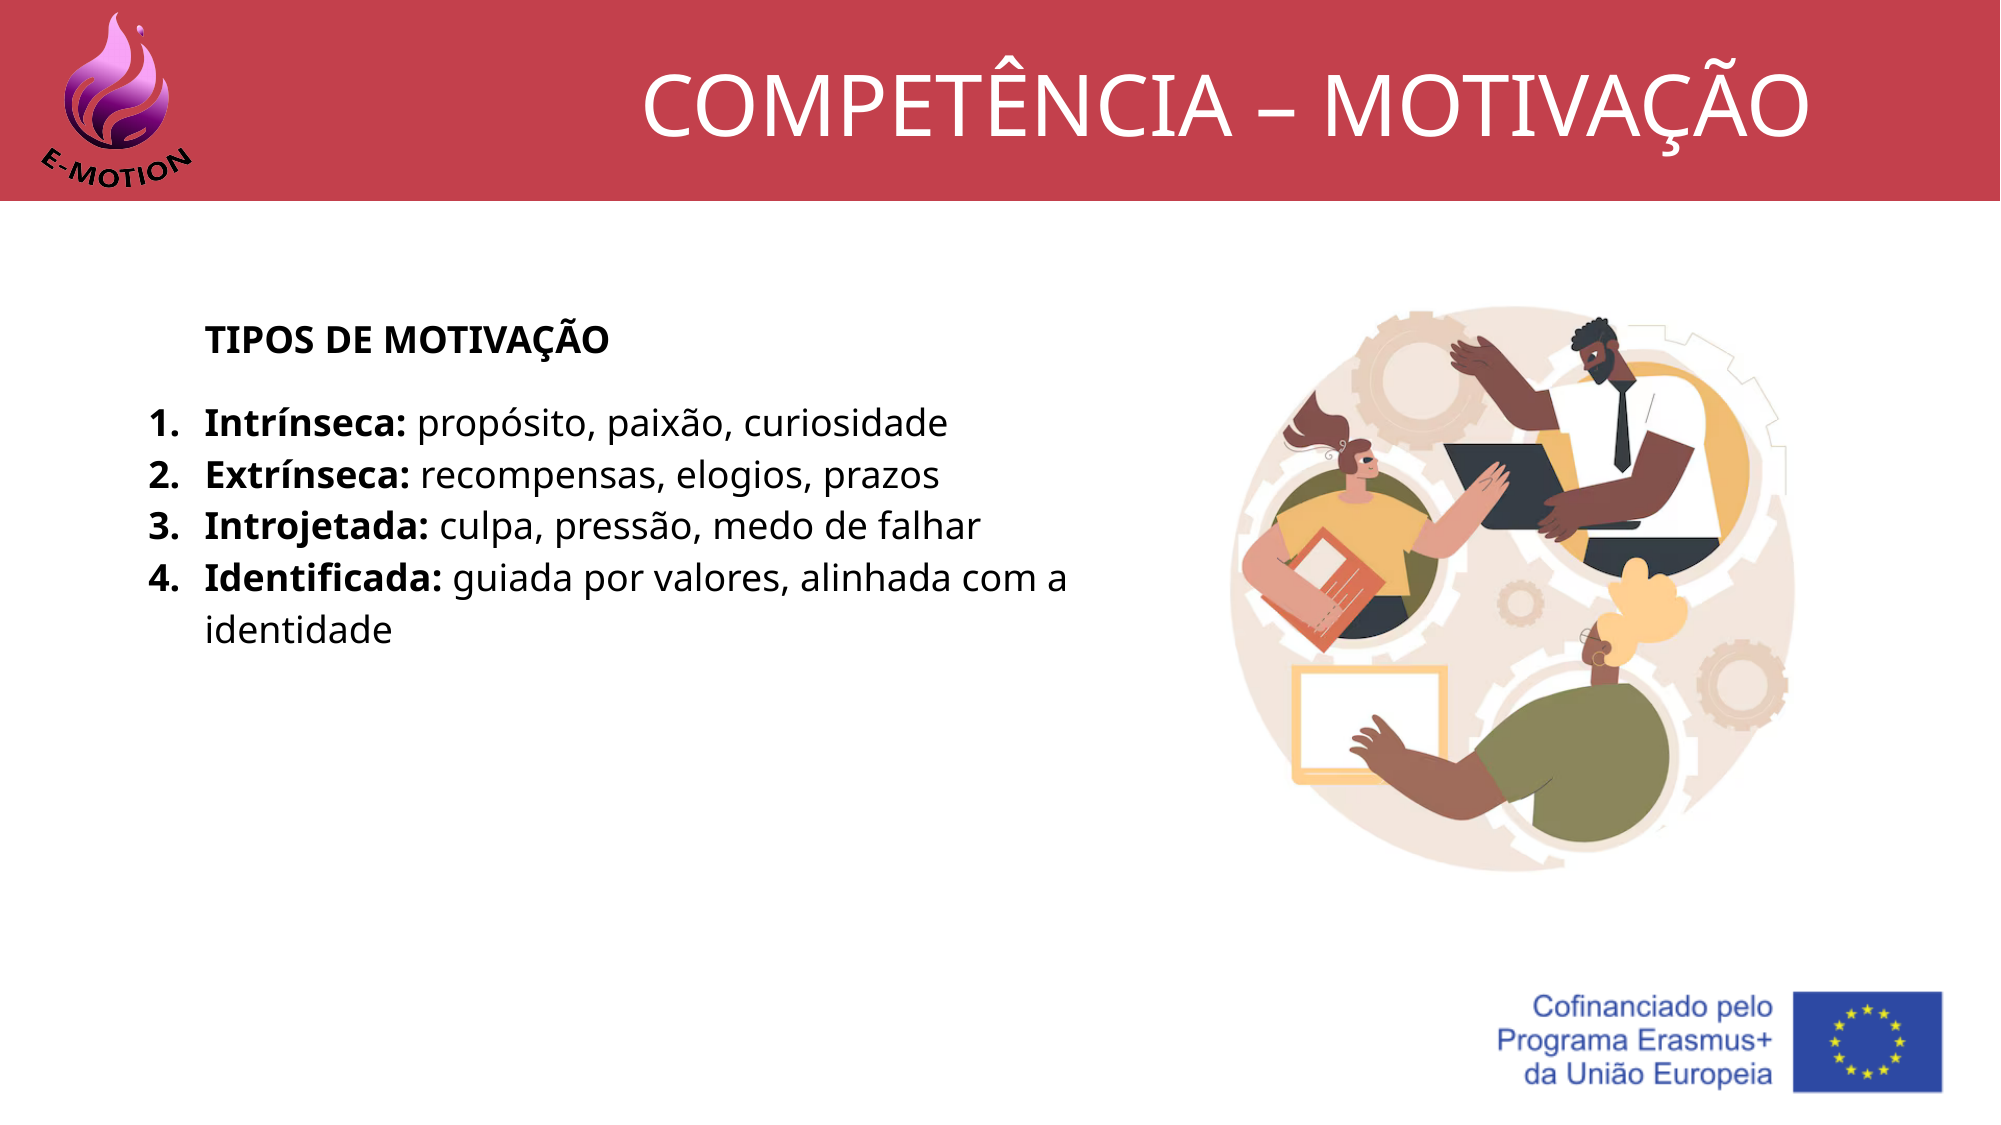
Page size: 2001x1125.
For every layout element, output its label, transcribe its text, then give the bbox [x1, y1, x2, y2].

text_box TIPOS DE MOTIVAÇÃO Intrínseca: propósito, paixão, curiosidade Extrínseca: recompensas, elogios, prazos Introjetada: culpa, pressão, medo de falhar Identificada: guiada por valores, alinhada com a identidade [114, 301, 1121, 704]
text_box COMPETÊNCIA – MOTIVAÇÃO [257, 55, 1830, 192]
picture [1126, 203, 2000, 1125]
picture [0, 0, 253, 247]
